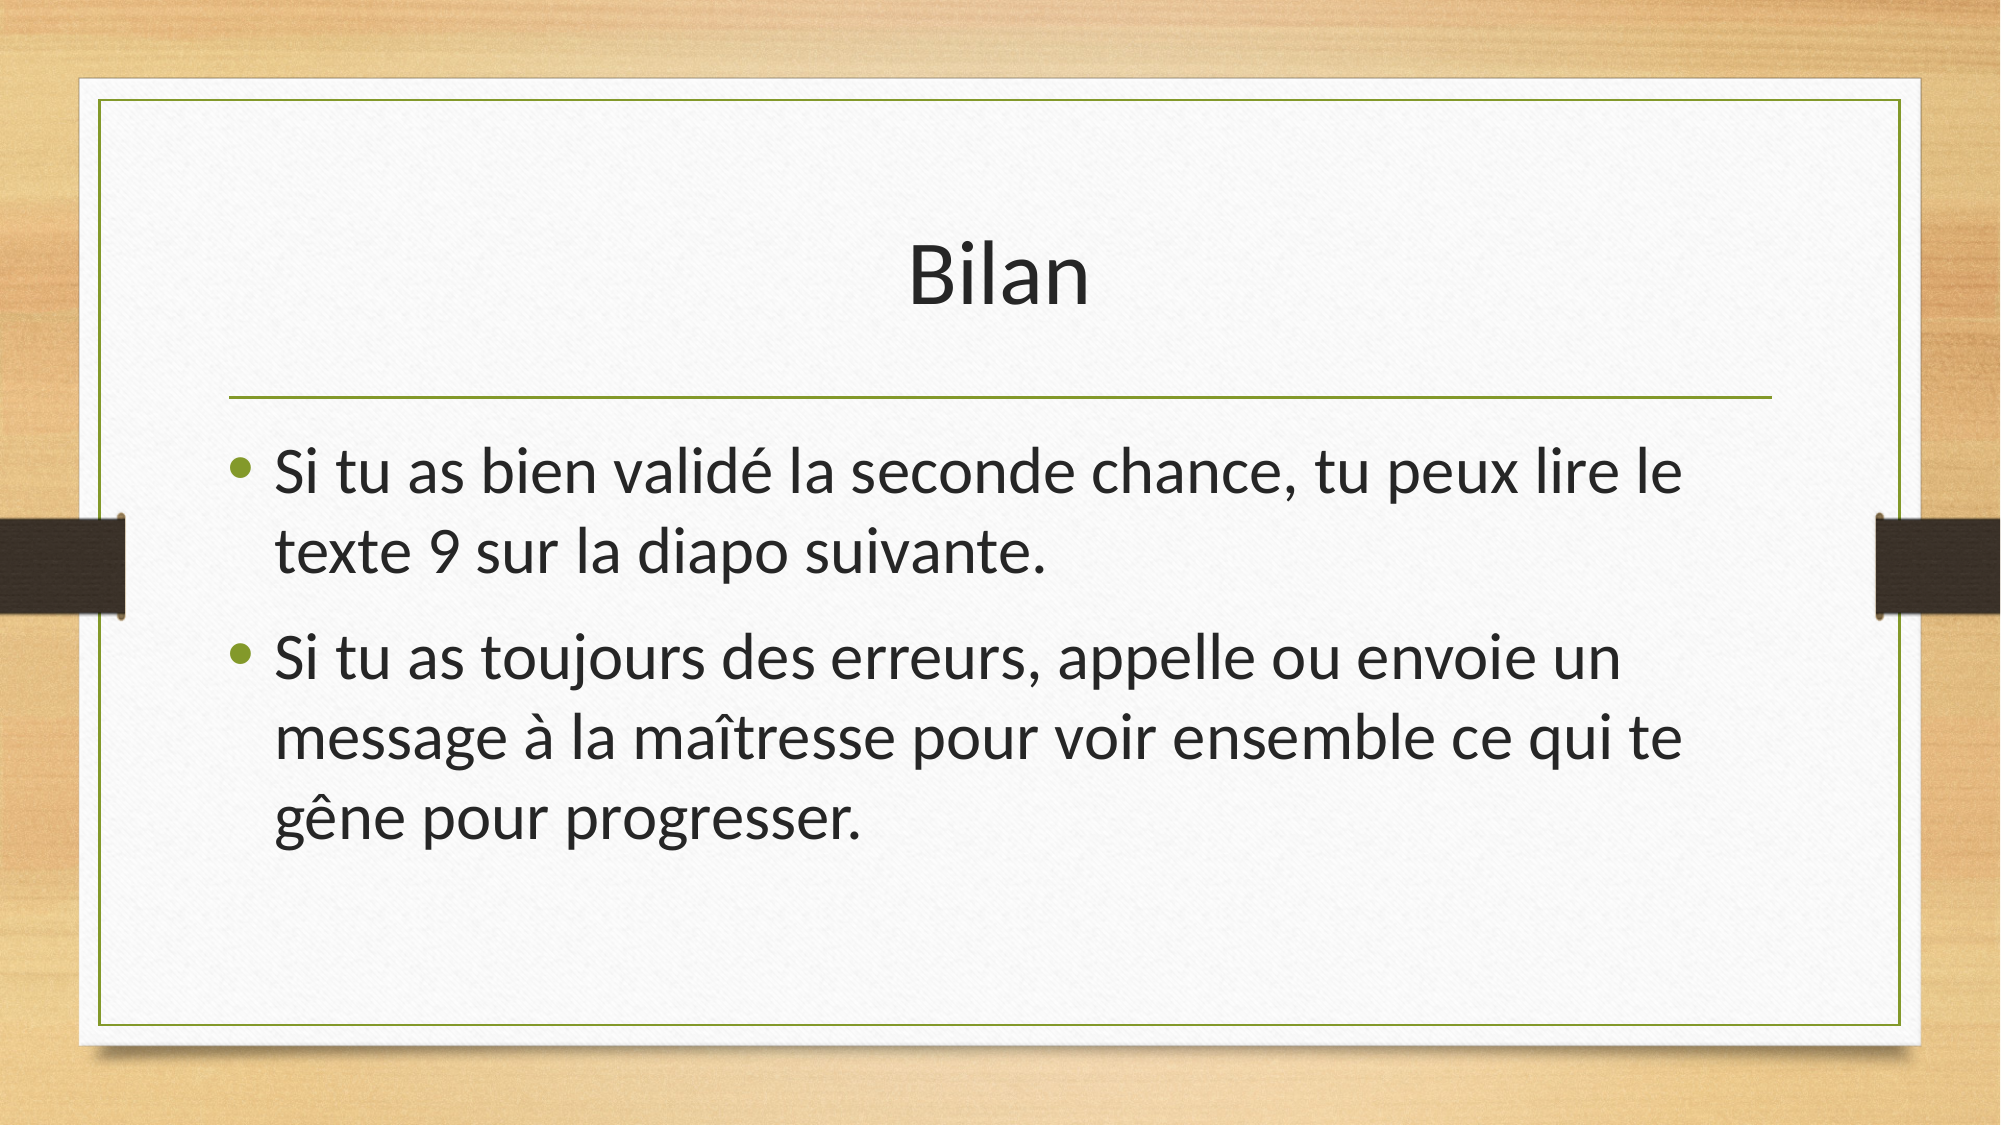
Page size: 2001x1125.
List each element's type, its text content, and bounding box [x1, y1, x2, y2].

title Bilan [212, 161, 1788, 375]
list Si tu as bien validé la seconde chance, tu peux lire le texte 9 sur la diapo suivante. Si tu as toujours des erreurs, appelle ou envoie un message à la maîtresse pour voir ensemble ce qui te gêne pour progresser. [212, 419, 1788, 964]
picture [0, 0, 2001, 1125]
